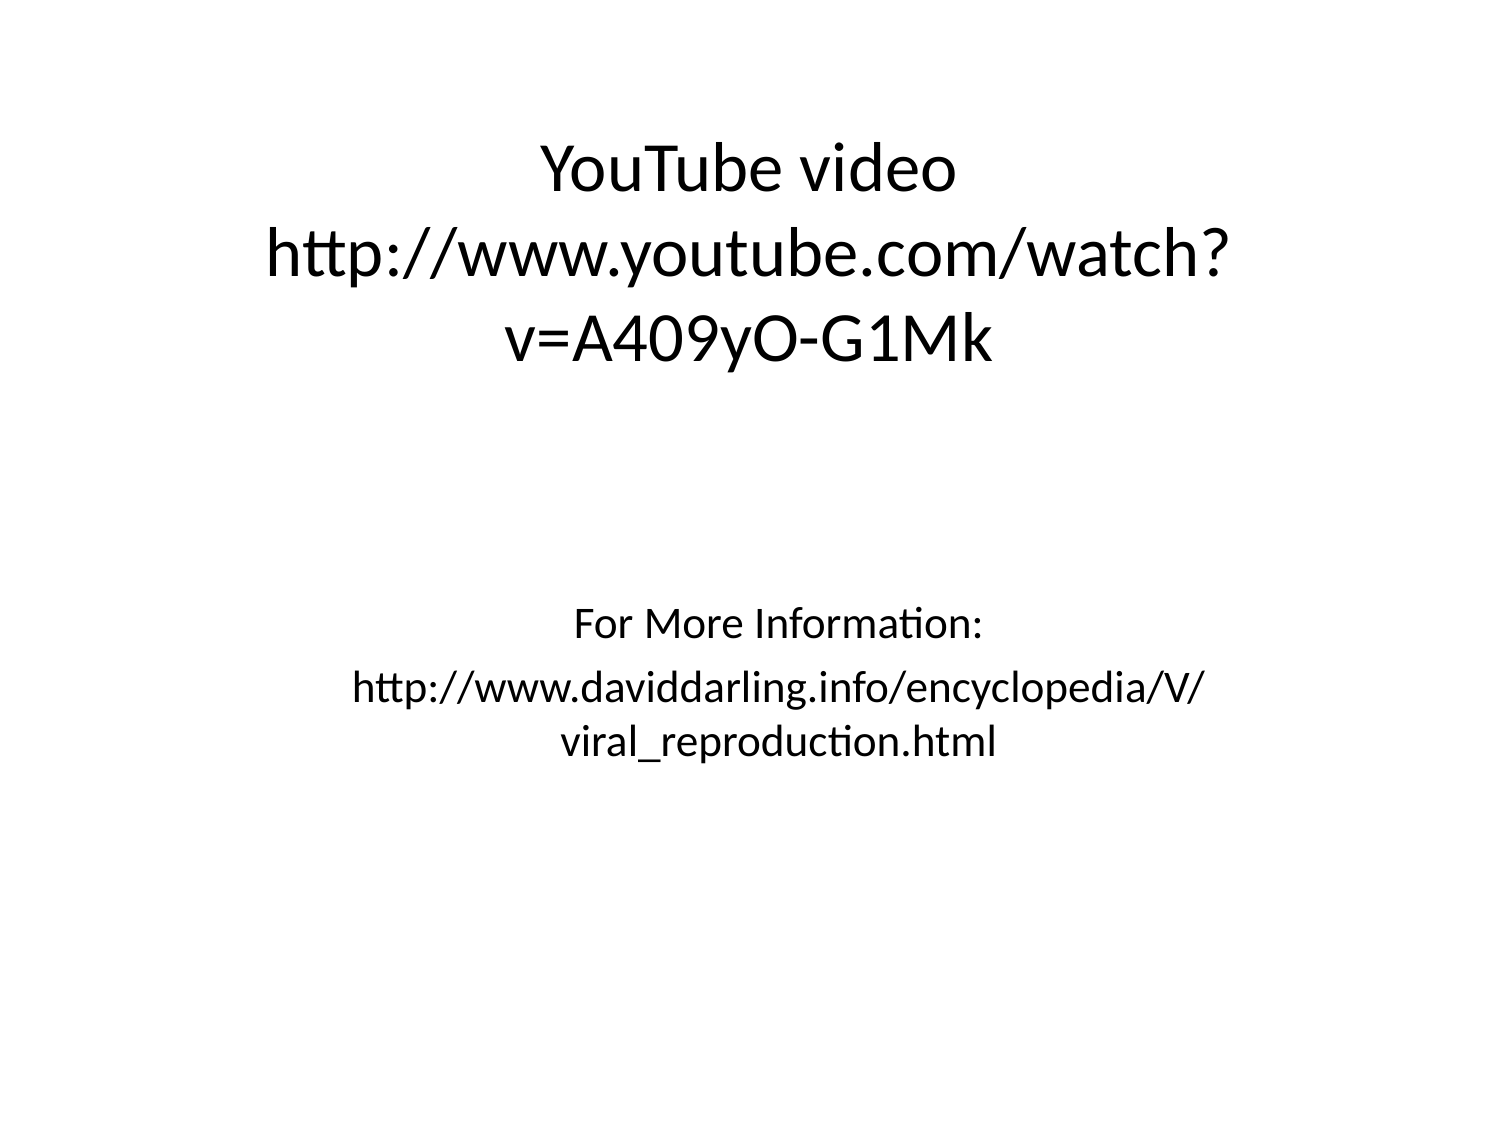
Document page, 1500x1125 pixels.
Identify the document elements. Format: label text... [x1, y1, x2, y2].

title YouTube video http://www.youtube.com/watch?v=A409yO-G1Mk [112, 113, 1388, 468]
subtitle For More Information: http://www.daviddarling.info/encyclopedia/V/viral_reproduction.html [253, 586, 1304, 776]
